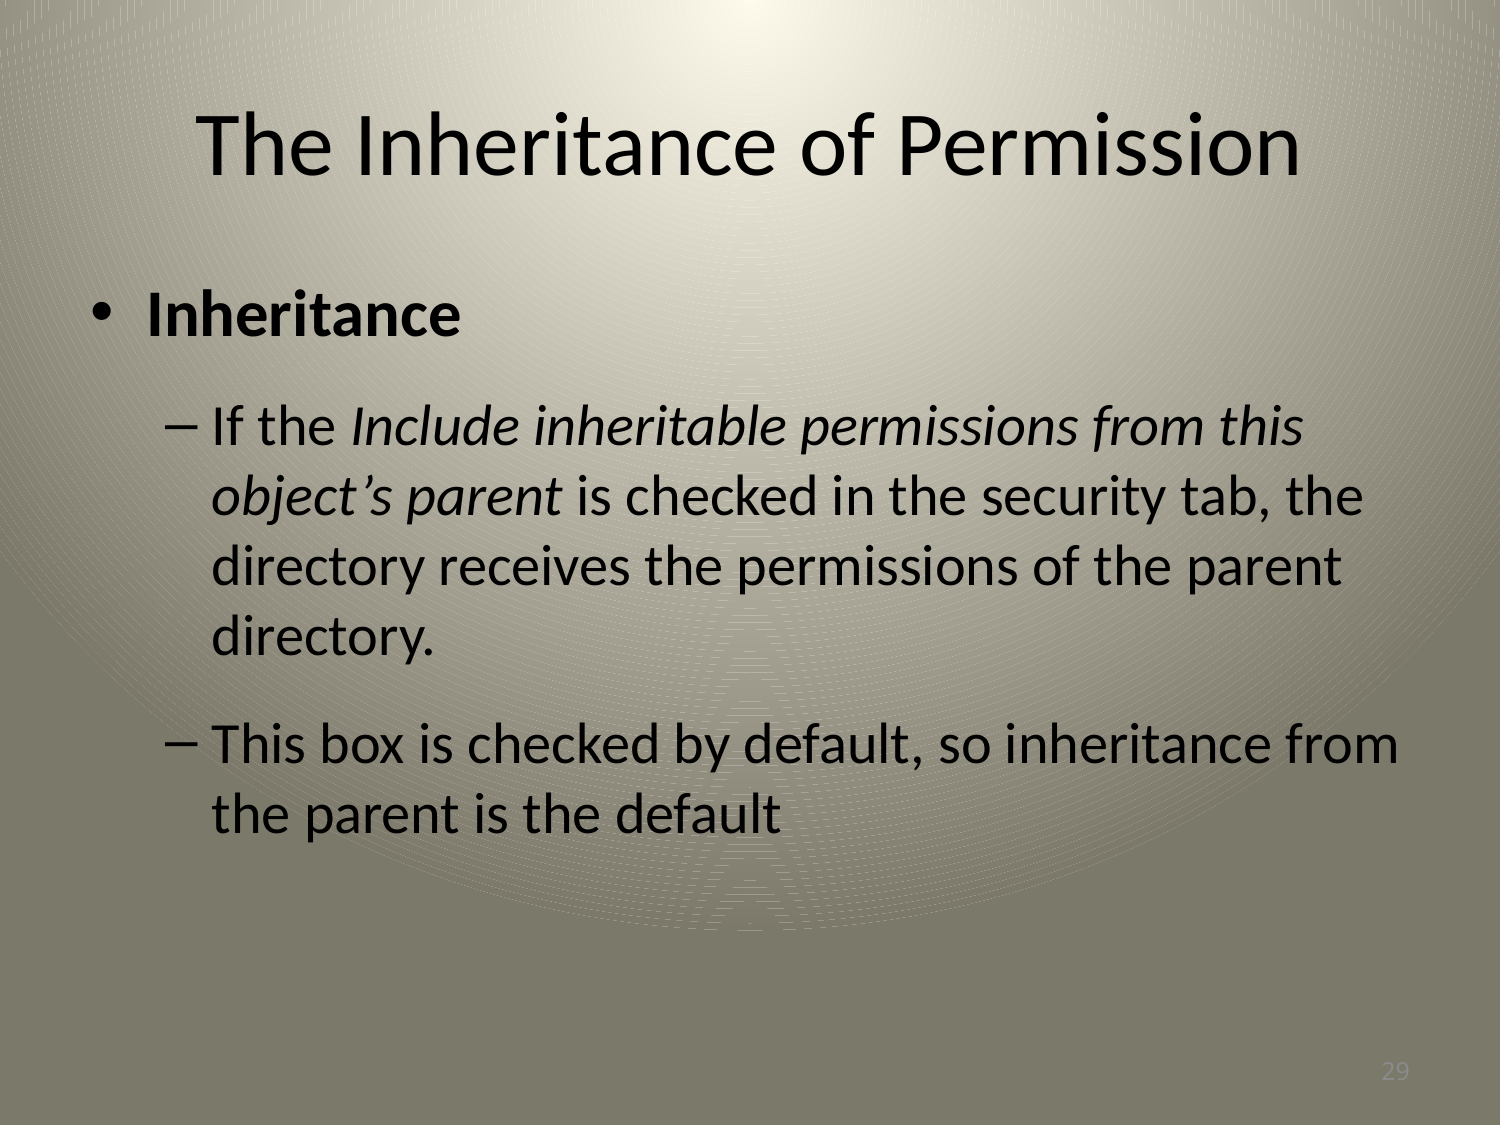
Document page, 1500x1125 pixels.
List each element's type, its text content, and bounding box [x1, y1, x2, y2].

list Inheritance If the Include inheritable permissions from this object’s parent is checked in the security tab, the directory receives the permissions of the parent directory. This box is checked by default, so inheritance from the parent is the default [75, 262, 1425, 1005]
slide_number 29 [1074, 1042, 1425, 1103]
title The Inheritance of Permission [75, 45, 1425, 233]
